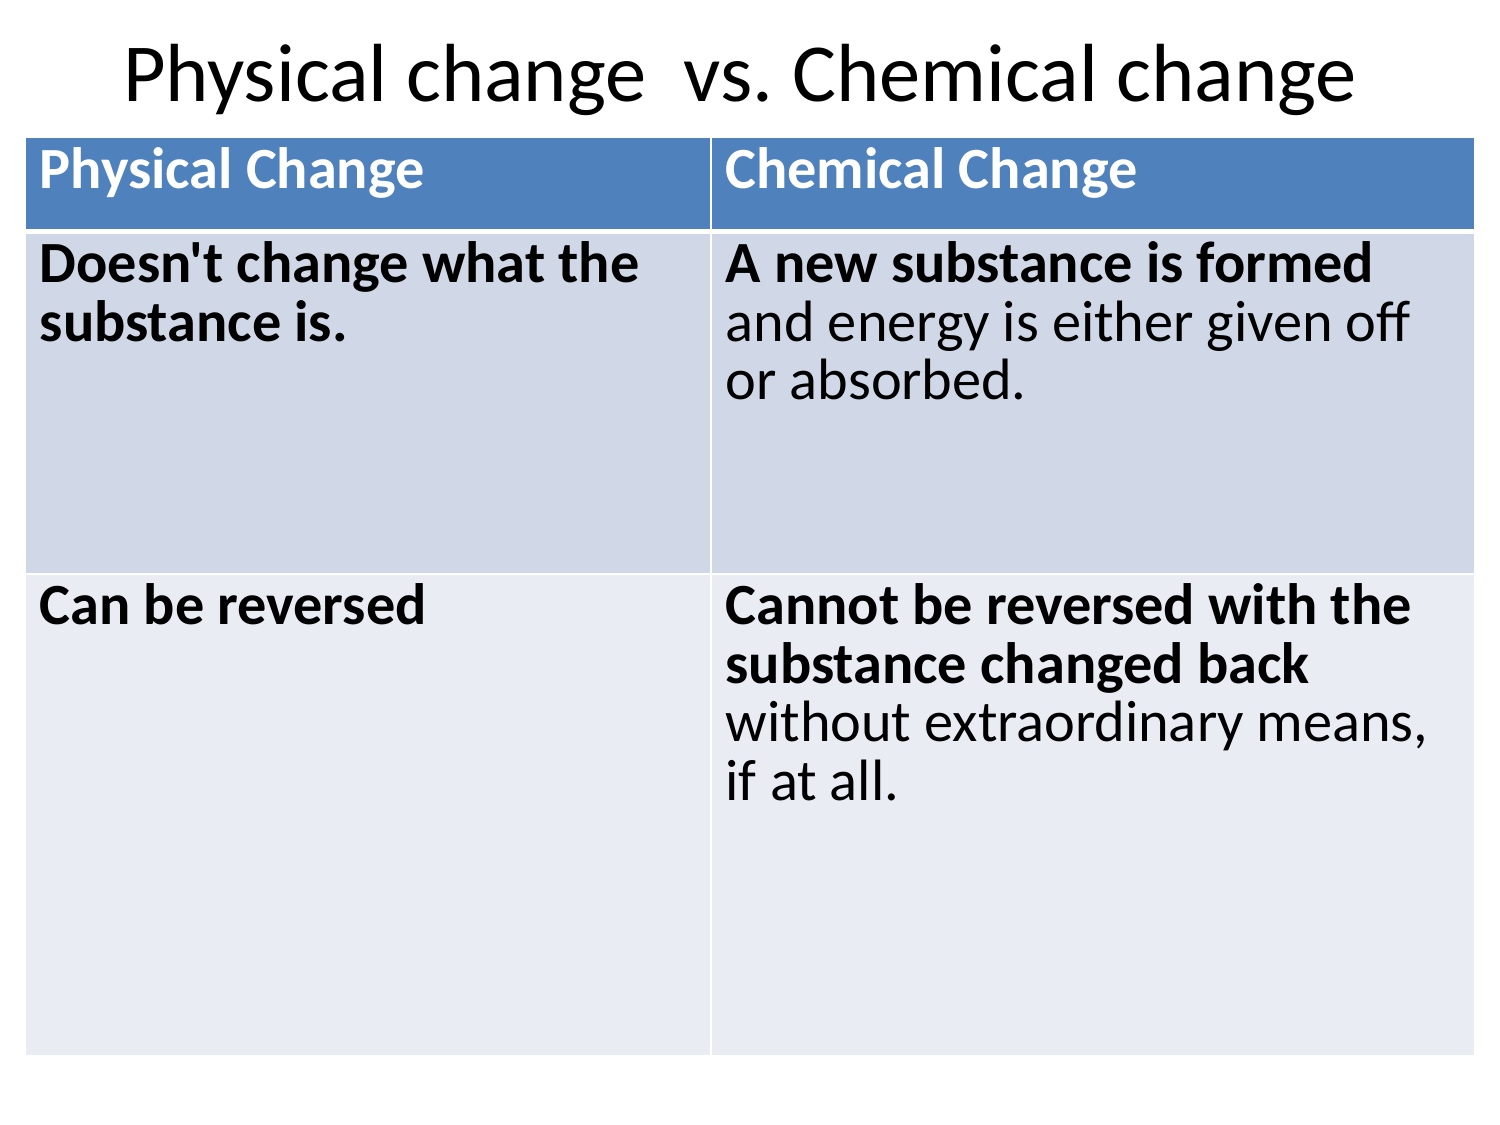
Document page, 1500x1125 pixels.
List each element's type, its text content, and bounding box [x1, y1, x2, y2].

table_cell Doesn't change what the substance is. [26, 234, 710, 573]
table_cell A new substance is formed and energy is either given off or absorbed. [712, 234, 1474, 573]
table_cell Cannot be reversed with the substance changed back without extraordinary means, if at all. [712, 575, 1474, 1055]
table_cell Can be reversed [26, 575, 710, 1055]
table_header Physical Change [26, 138, 710, 229]
table_header Chemical Change [712, 138, 1474, 229]
title Physical change vs. Chemical change [75, 0, 1425, 137]
